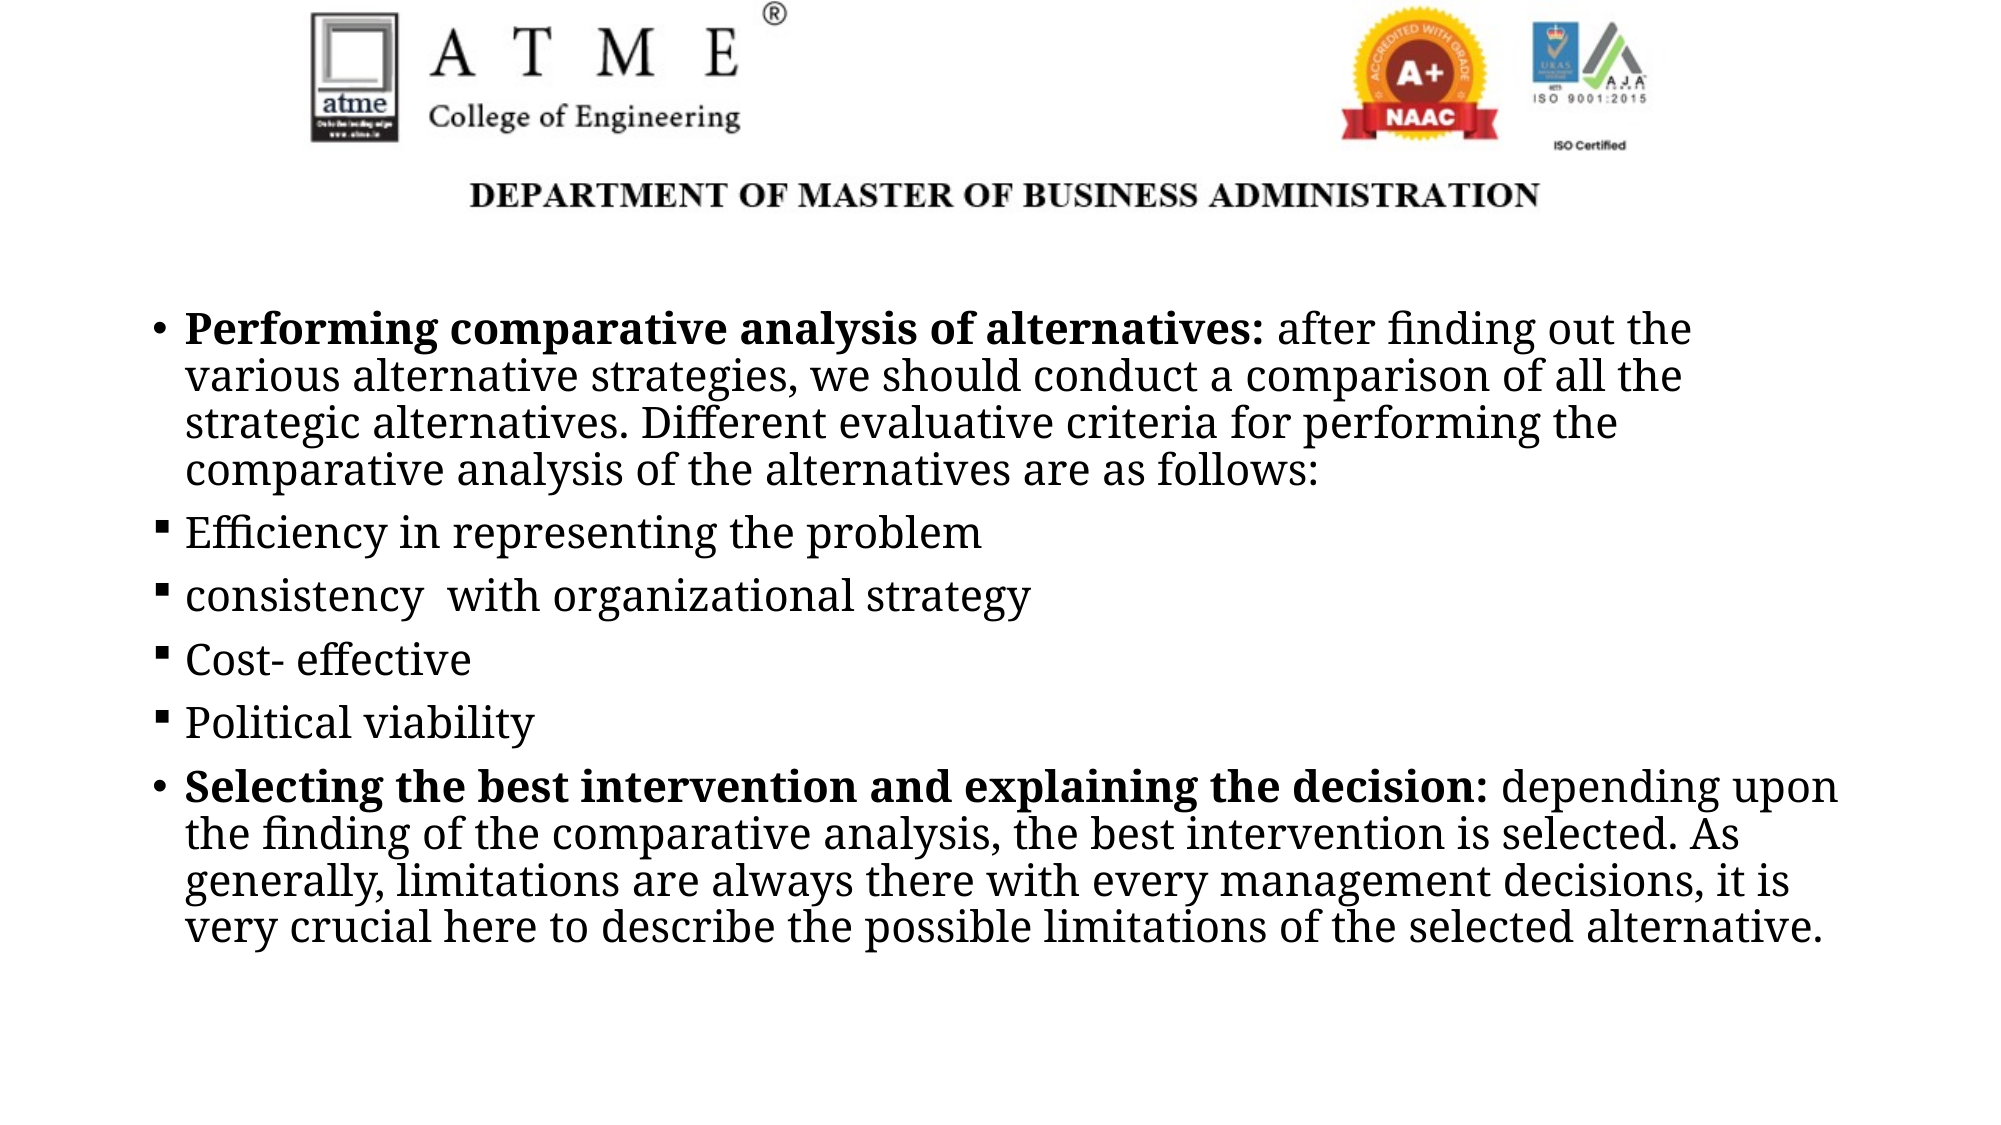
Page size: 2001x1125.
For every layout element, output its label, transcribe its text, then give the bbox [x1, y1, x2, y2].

picture [303, 0, 1697, 215]
list Performing comparative analysis of alternatives: after finding out the various alternative strategies, we should conduct a comparison of all the strategic alternatives. Different evaluative criteria for performing the comparative analysis of the alternatives are as follows: Efficiency in representing the problem consistency with organizational strategy Cost- effective Political viability Selecting the best intervention and explaining the decision: depending upon the finding of the comparative analysis, the best intervention is selected. As generally, limitations are always there with every management decisions, it is very crucial here to describe the possible limitations of the selected alternative. [137, 299, 1863, 1014]
